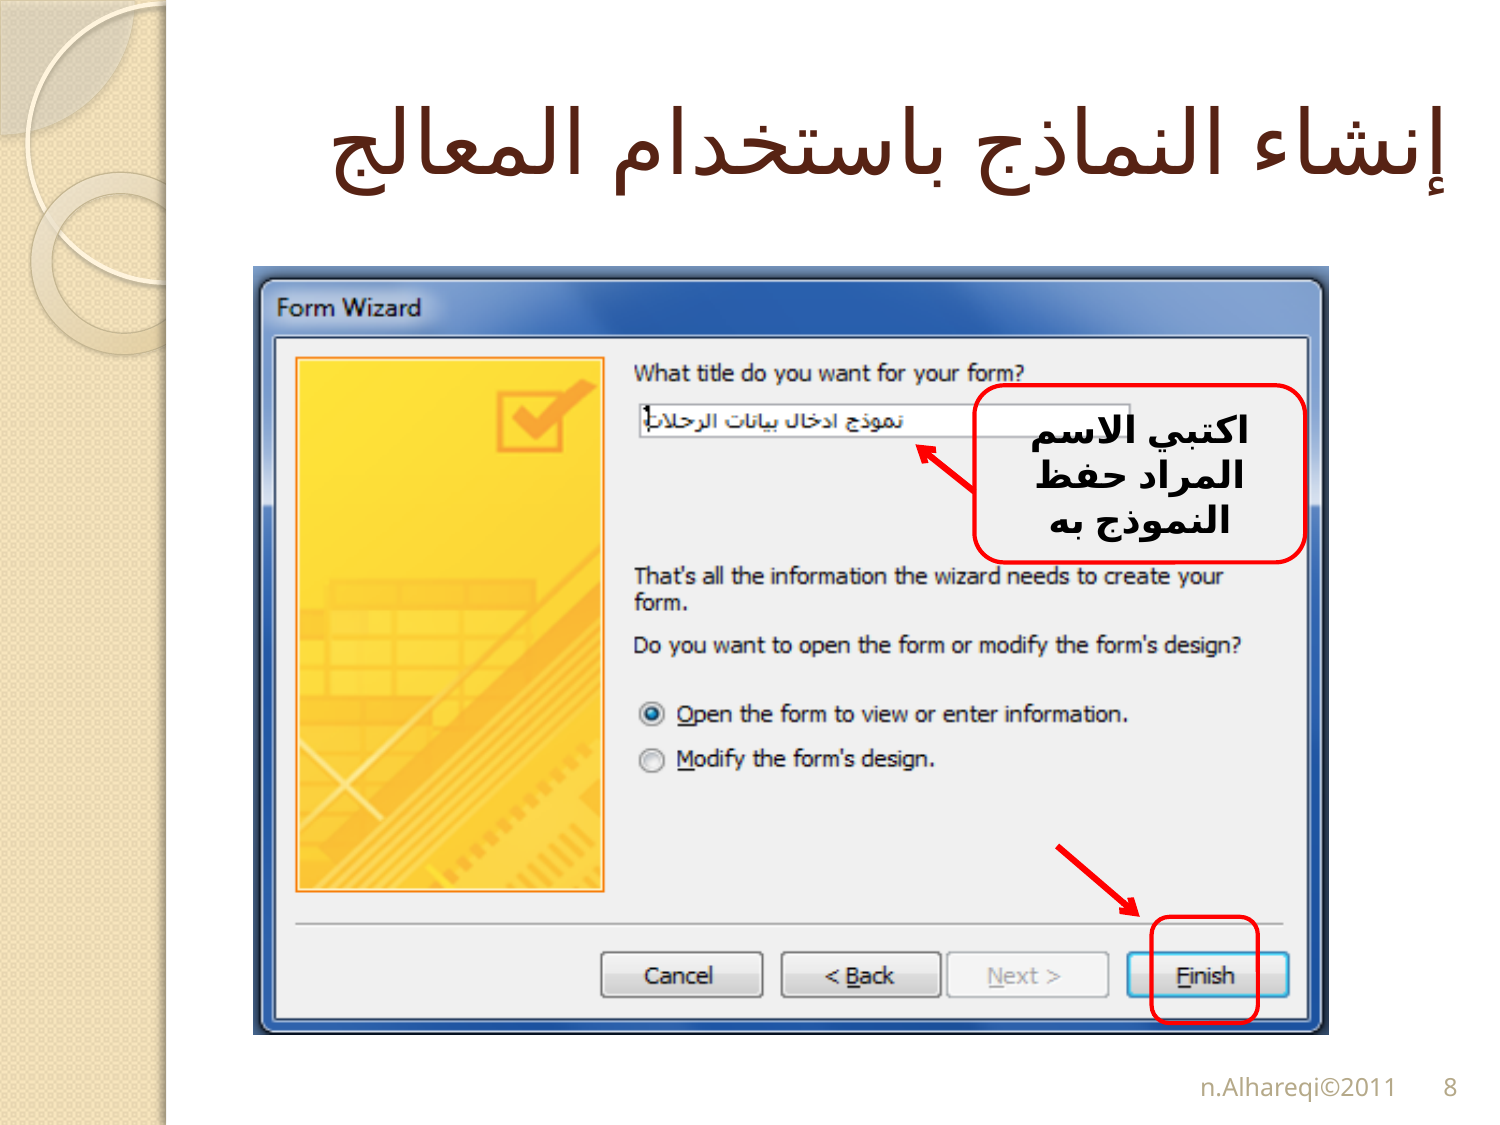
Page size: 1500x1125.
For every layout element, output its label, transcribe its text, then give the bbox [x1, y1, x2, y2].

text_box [1056, 845, 1140, 918]
footer n.Alhareqi©2011 [937, 1034, 1413, 1113]
title إنشاء النماذج باستخدام المعالج [235, 45, 1466, 233]
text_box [915, 444, 975, 492]
picture [253, 266, 1329, 1036]
slide_number 8 [1413, 1034, 1488, 1113]
